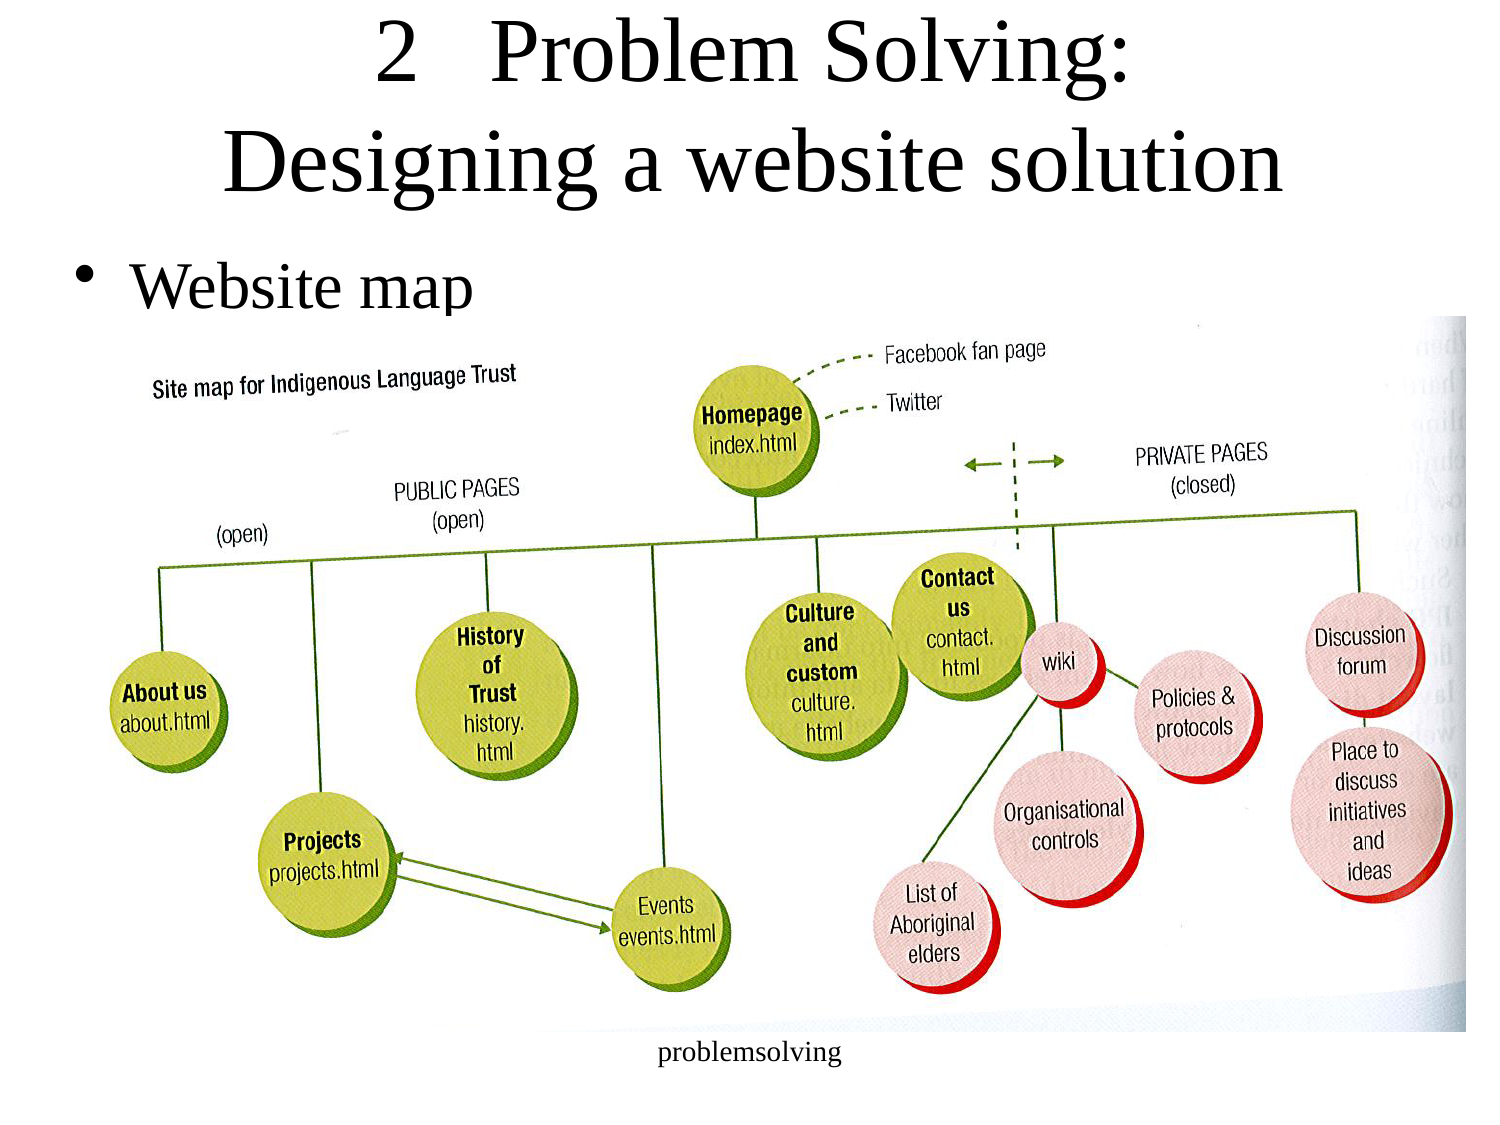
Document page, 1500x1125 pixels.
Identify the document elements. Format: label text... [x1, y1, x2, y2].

picture [81, 316, 1467, 1032]
title 2 Problem Solving: Designing a website solution [116, 34, 1393, 165]
list Website map [58, 234, 1430, 1125]
